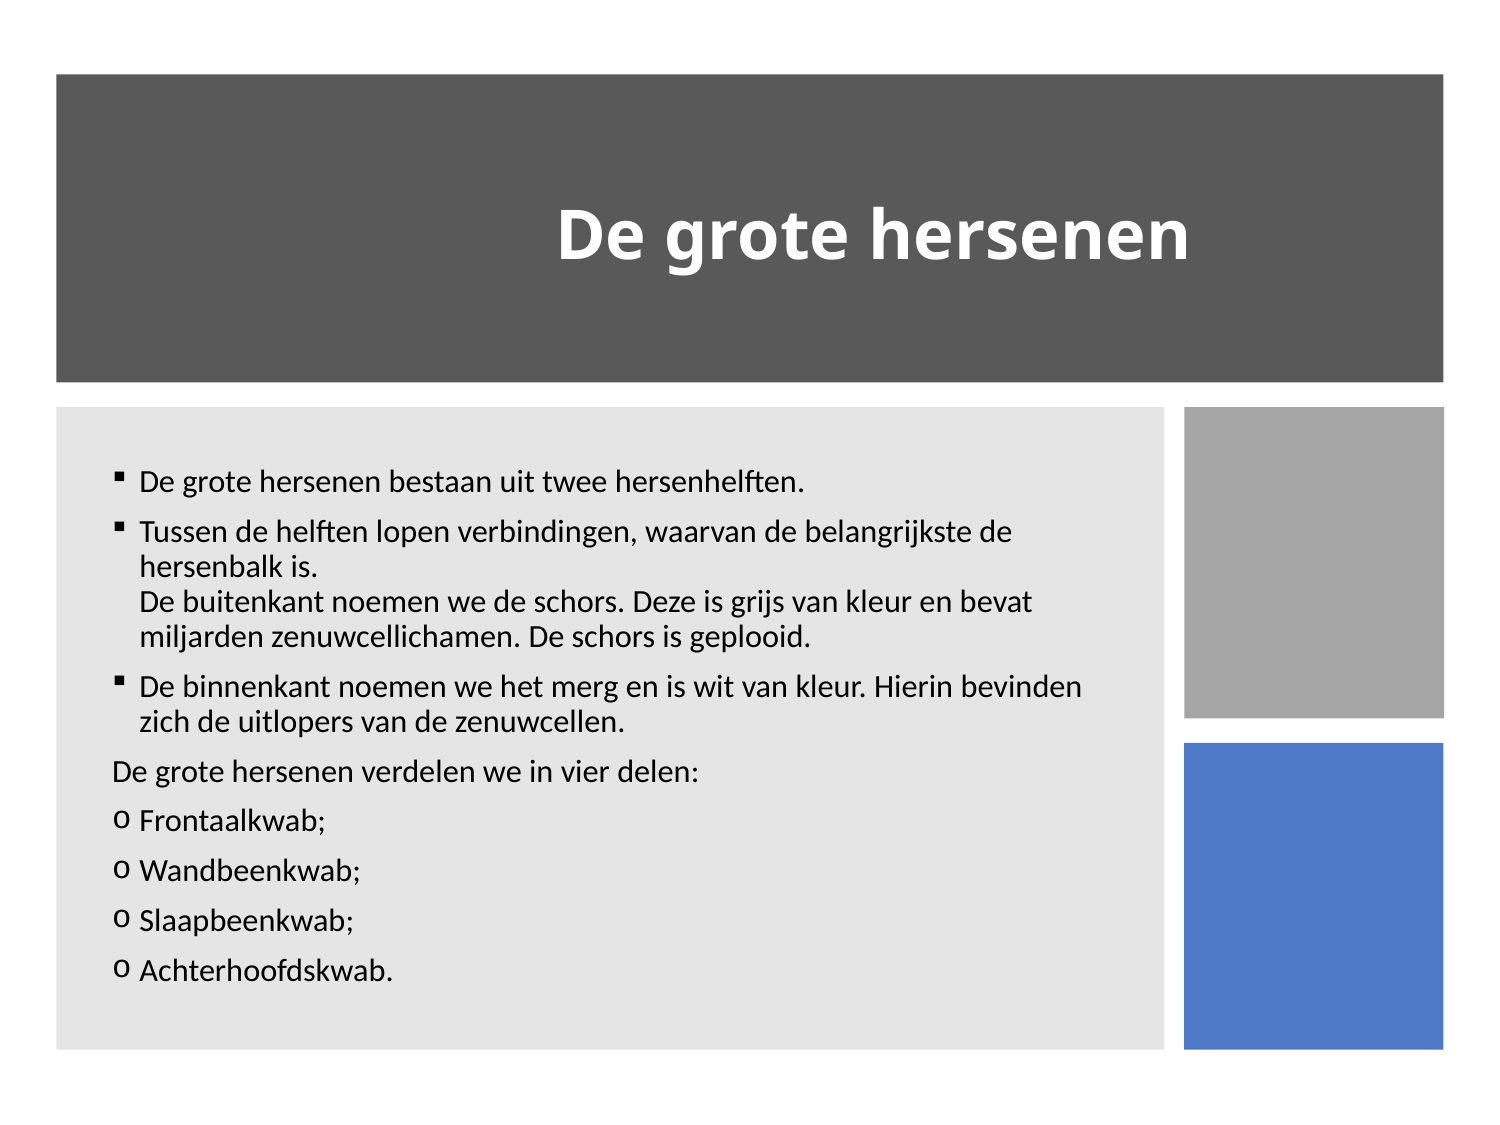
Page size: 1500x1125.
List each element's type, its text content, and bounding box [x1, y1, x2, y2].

text_box [1183, 406, 1445, 719]
text_box [55, 406, 1165, 1051]
list De grote hersenen bestaan uit twee hersenhelften. Tussen de helften lopen verbindingen, waarvan de belangrijkste de hersenbalk is. De buitenkant noemen we de schors. Deze is grijs van kleur en bevat miljarden zenuwcellichamen. De schors is geplooid. De binnenkant noemen we het merg en is wit van kleur. Hierin bevinden zich de uitlopers van de zenuwcellen. De grote hersenen verdelen we in vier delen: Frontaalkwab; Wandbeenkwab; Slaapbeenkwab; Achterhoofdskwab. [97, 457, 1127, 999]
title De grote hersenen [90, 120, 1403, 354]
text_box [1183, 742, 1444, 1051]
text_box [55, 73, 1444, 383]
